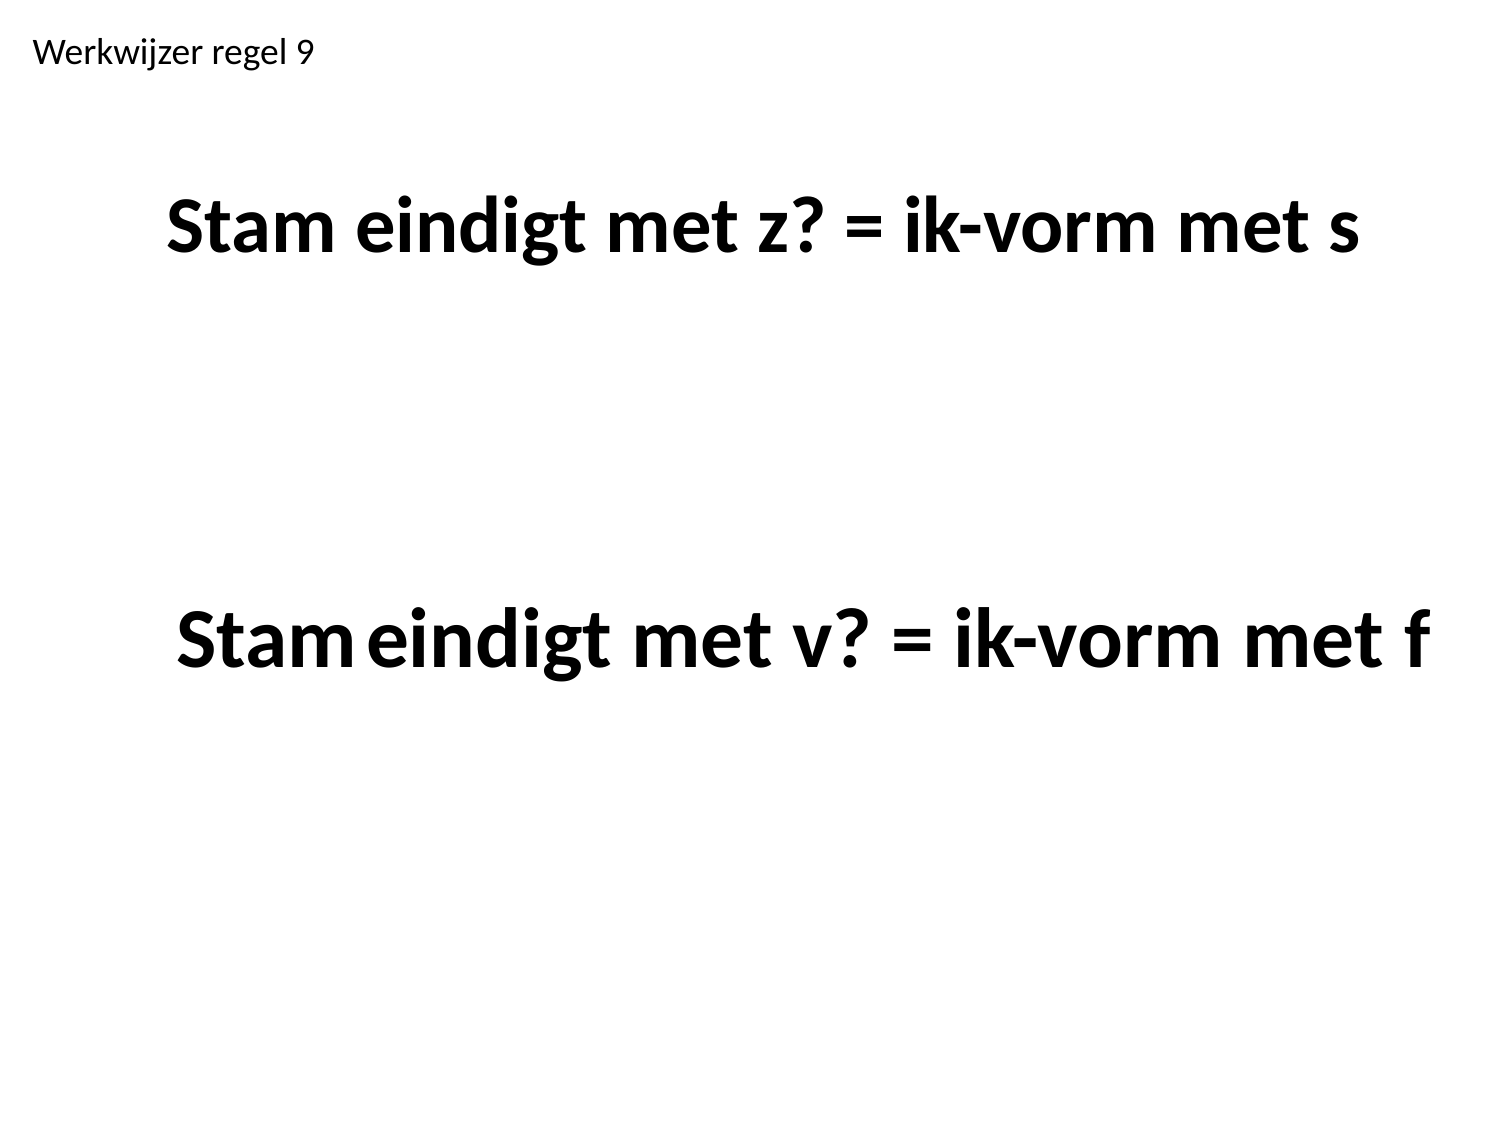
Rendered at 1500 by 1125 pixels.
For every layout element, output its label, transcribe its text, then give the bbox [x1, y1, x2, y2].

text_box Werkwijzer regel 9 [17, 19, 739, 110]
text_box Stam eindigt met z? = ik-vorm met s [151, 126, 1500, 314]
text_box Stam eindigt met v? = ik-vorm met f [161, 574, 1446, 692]
